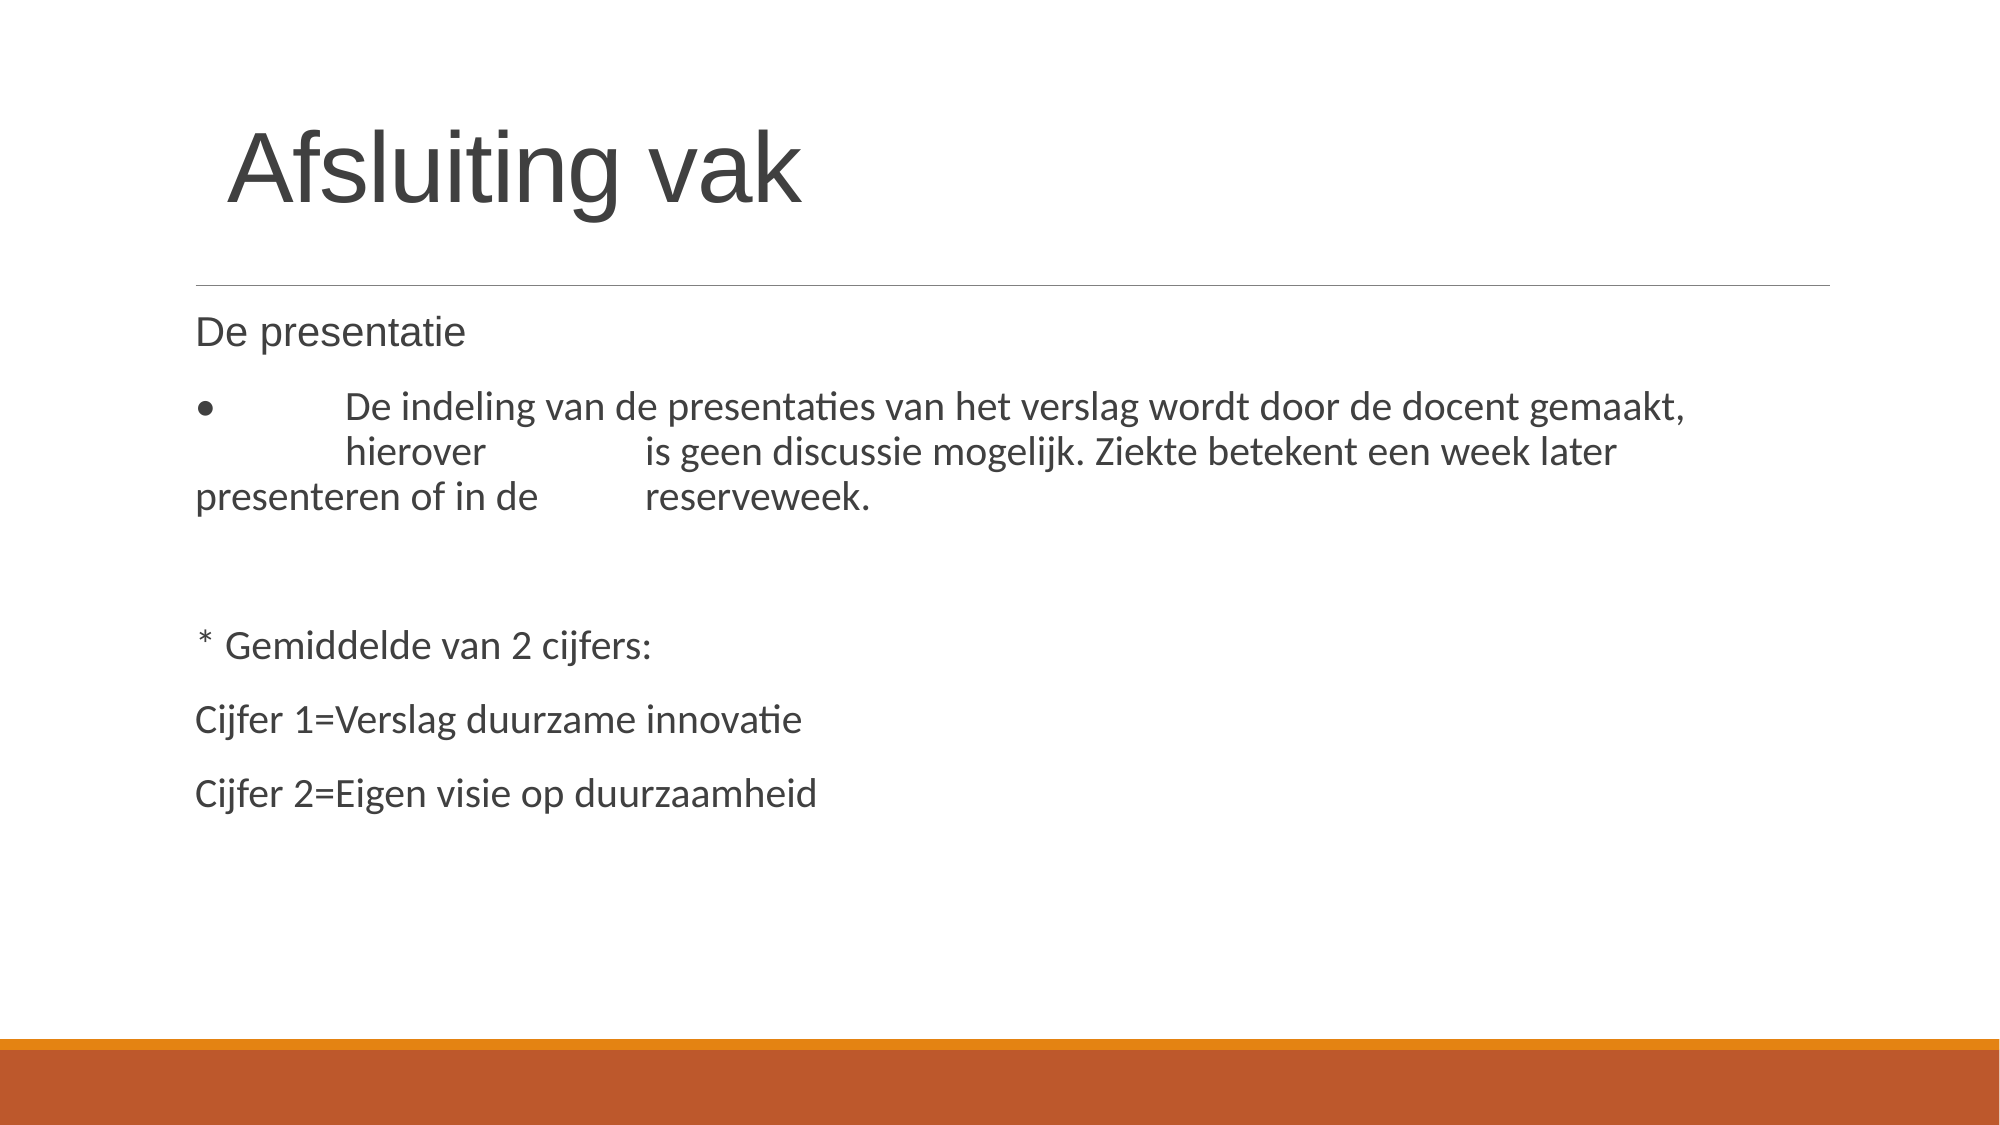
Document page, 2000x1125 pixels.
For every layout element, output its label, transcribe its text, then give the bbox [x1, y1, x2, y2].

list De presentatie • De indeling van de presentaties van het verslag wordt door de docent gemaakt, hierover is geen discussie mogelijk. Ziekte betekent een week later presenteren of in de reserveweek. * Gemiddelde van 2 cijfers: Cijfer 1=Verslag duurzame innovatie Cijfer 2=Eigen visie op duurzaamheid [179, 302, 1830, 963]
title Afsluiting vak [212, 42, 1788, 231]
